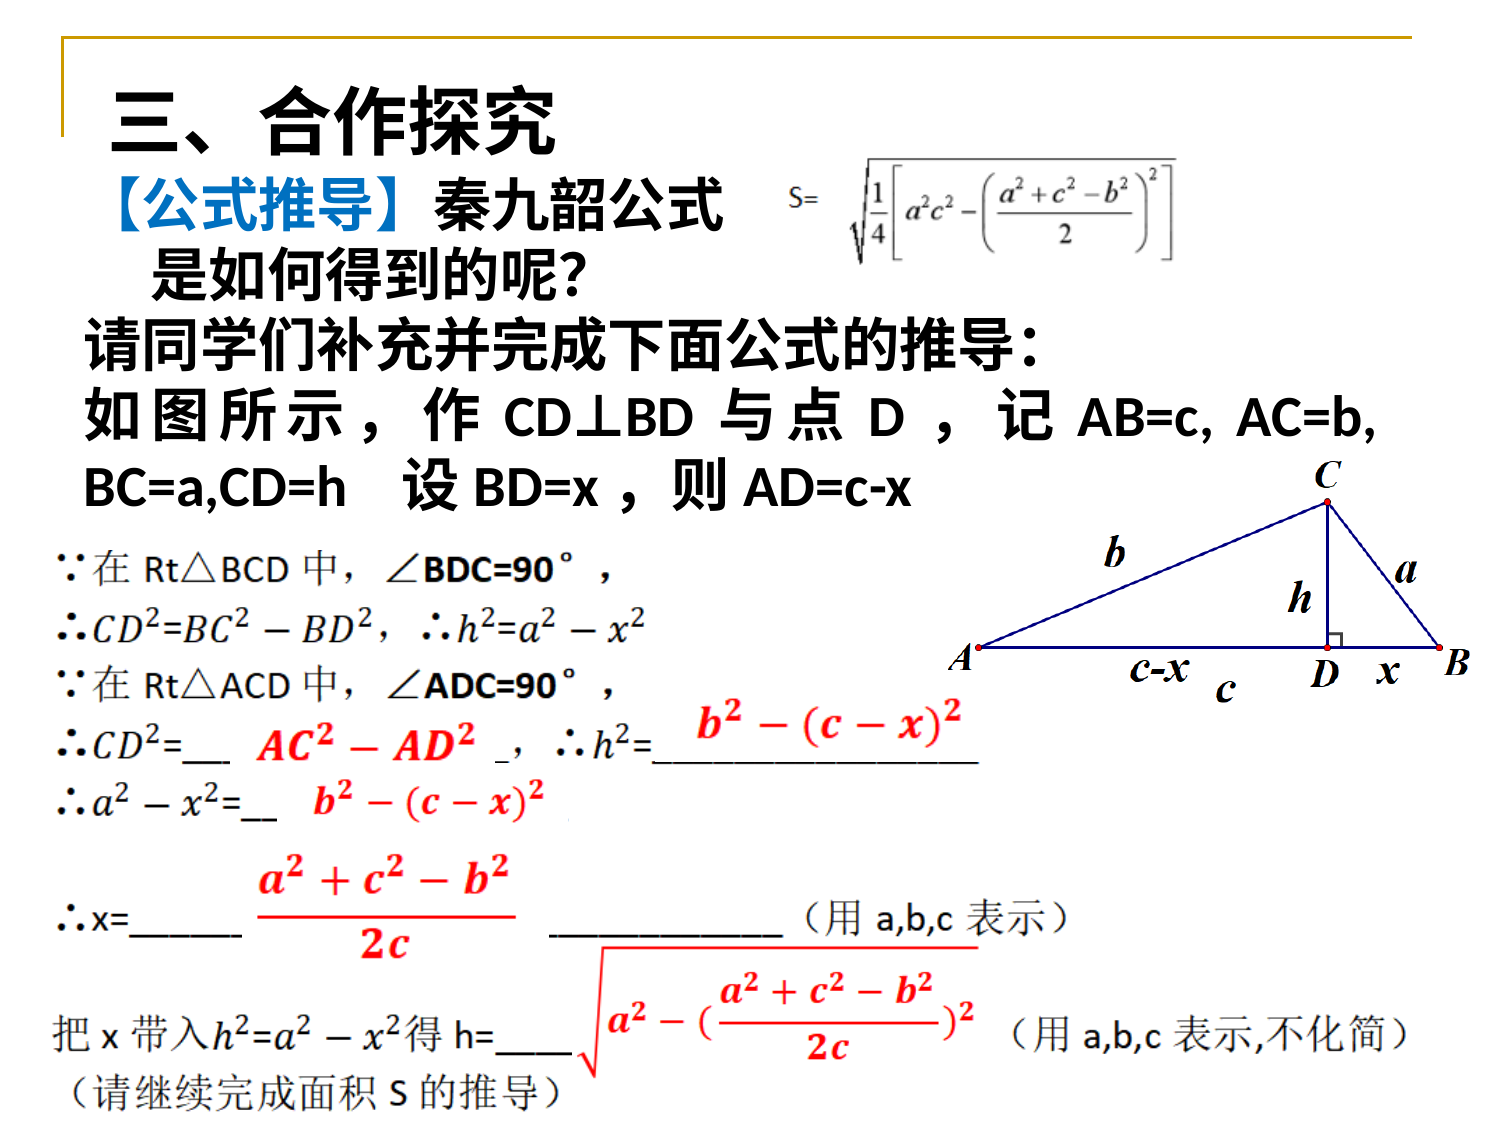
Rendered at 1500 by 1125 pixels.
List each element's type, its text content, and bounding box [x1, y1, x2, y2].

text_box 三、合作探究 [93, 67, 1500, 172]
text_box 【公式推导】秦九韶公式 是如何得到的呢？ 请同学们补充并完成下面公式的推导： 如图所示，作CD⊥BD与点D，记AB=c, AC=b, BC=a,CD=h 设BD=x，则AD=c-x [68, 160, 1393, 550]
picture [761, 149, 1193, 301]
picture [23, 444, 1483, 1124]
